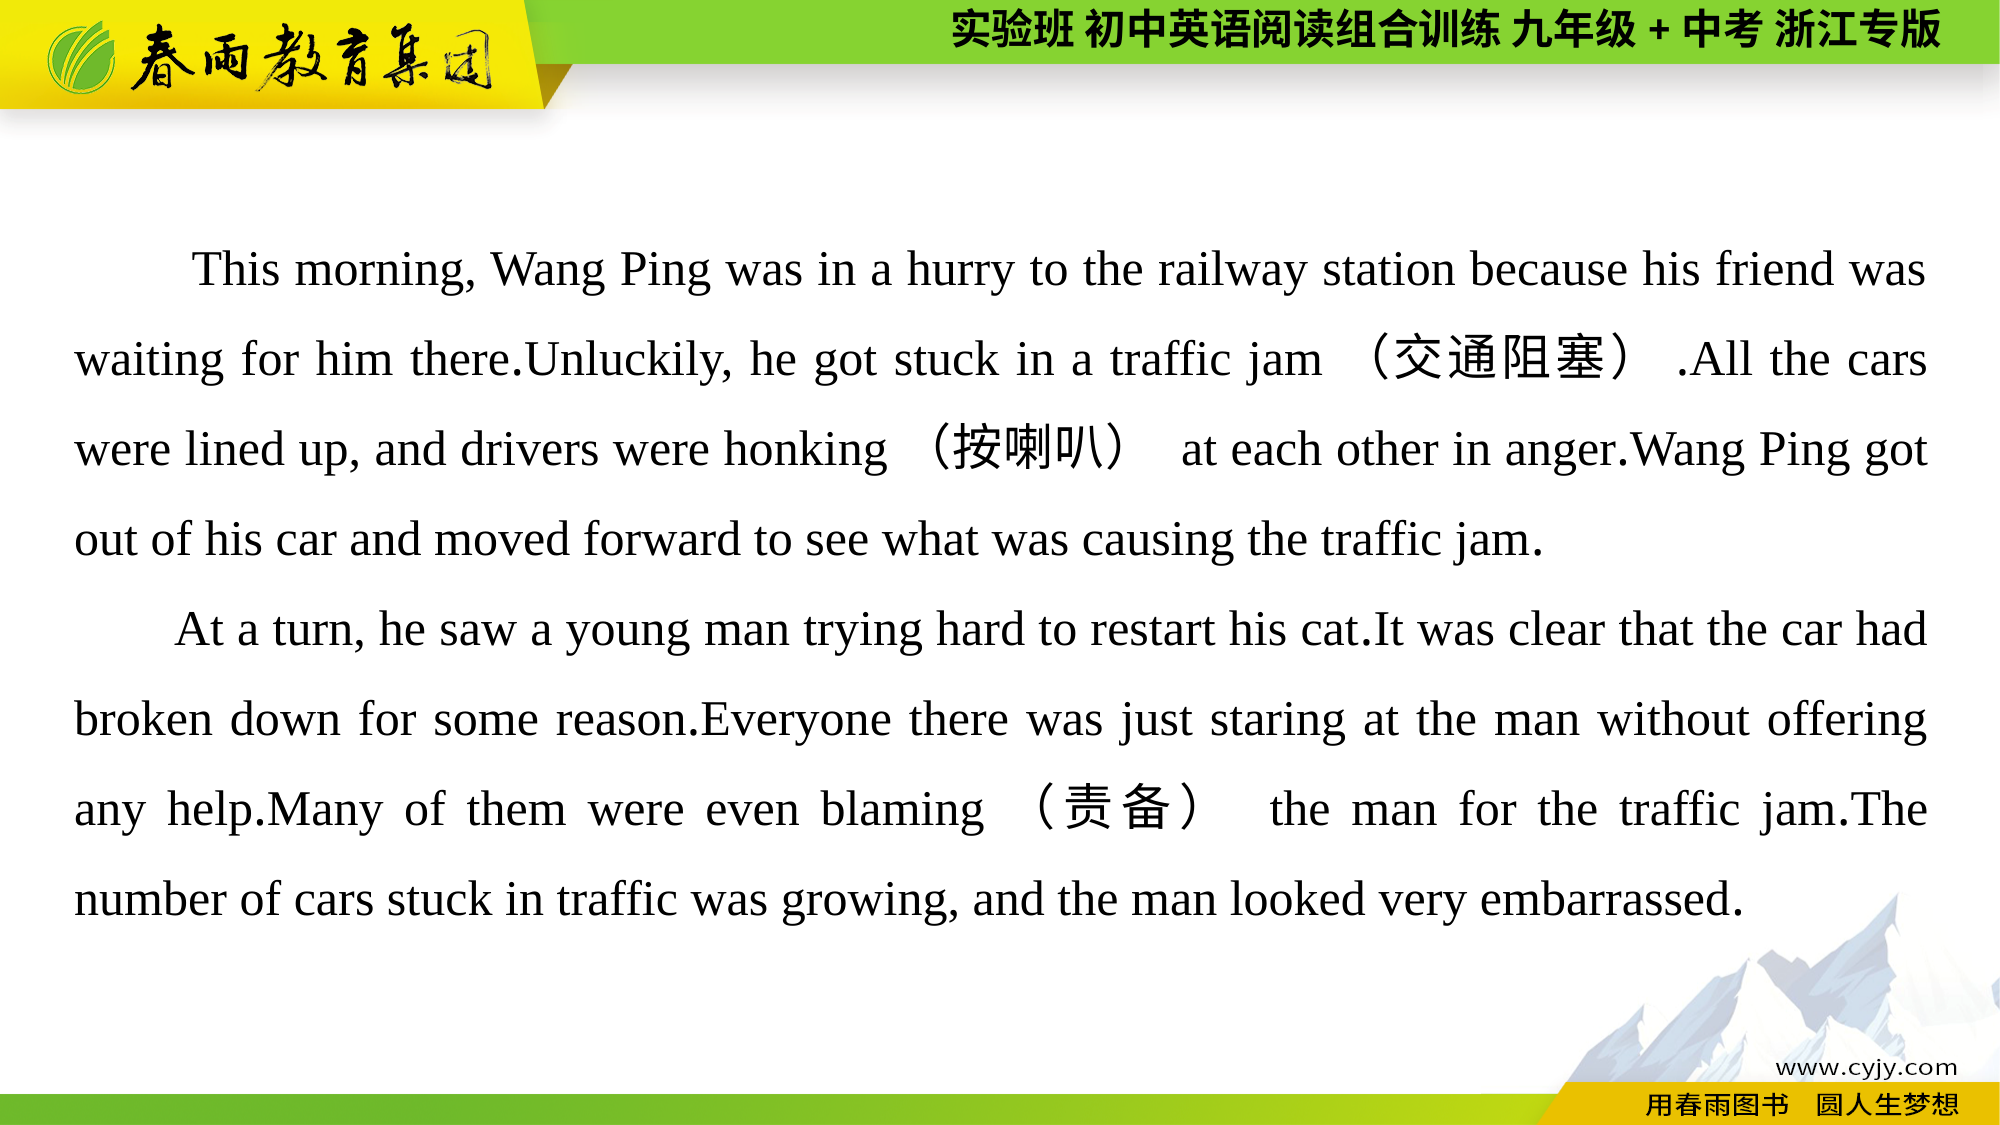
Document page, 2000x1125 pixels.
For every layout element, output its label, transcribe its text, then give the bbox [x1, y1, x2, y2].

picture [0, 0, 2000, 1125]
list This morning, Wang Ping was in a hurry to the railway station because his friend was waiting for him there.Unluckily, he got stuck in a traffic jam（交通阻塞）.All the cars were lined up, and drivers were honking（按喇叭） at each other in anger.Wang Ping got out of his car and moved forward to see what was causing the traffic jam. At a turn, he saw a young man trying hard to restart his cat.It was clear that the car had broken down for some reason.Everyone there was just staring at the man without offering any help.Many of them were even blaming（责备） the man for the traffic jam.The number of cars stuck in traffic was growing, and the man looked very embarrassed. [59, 198, 1944, 941]
